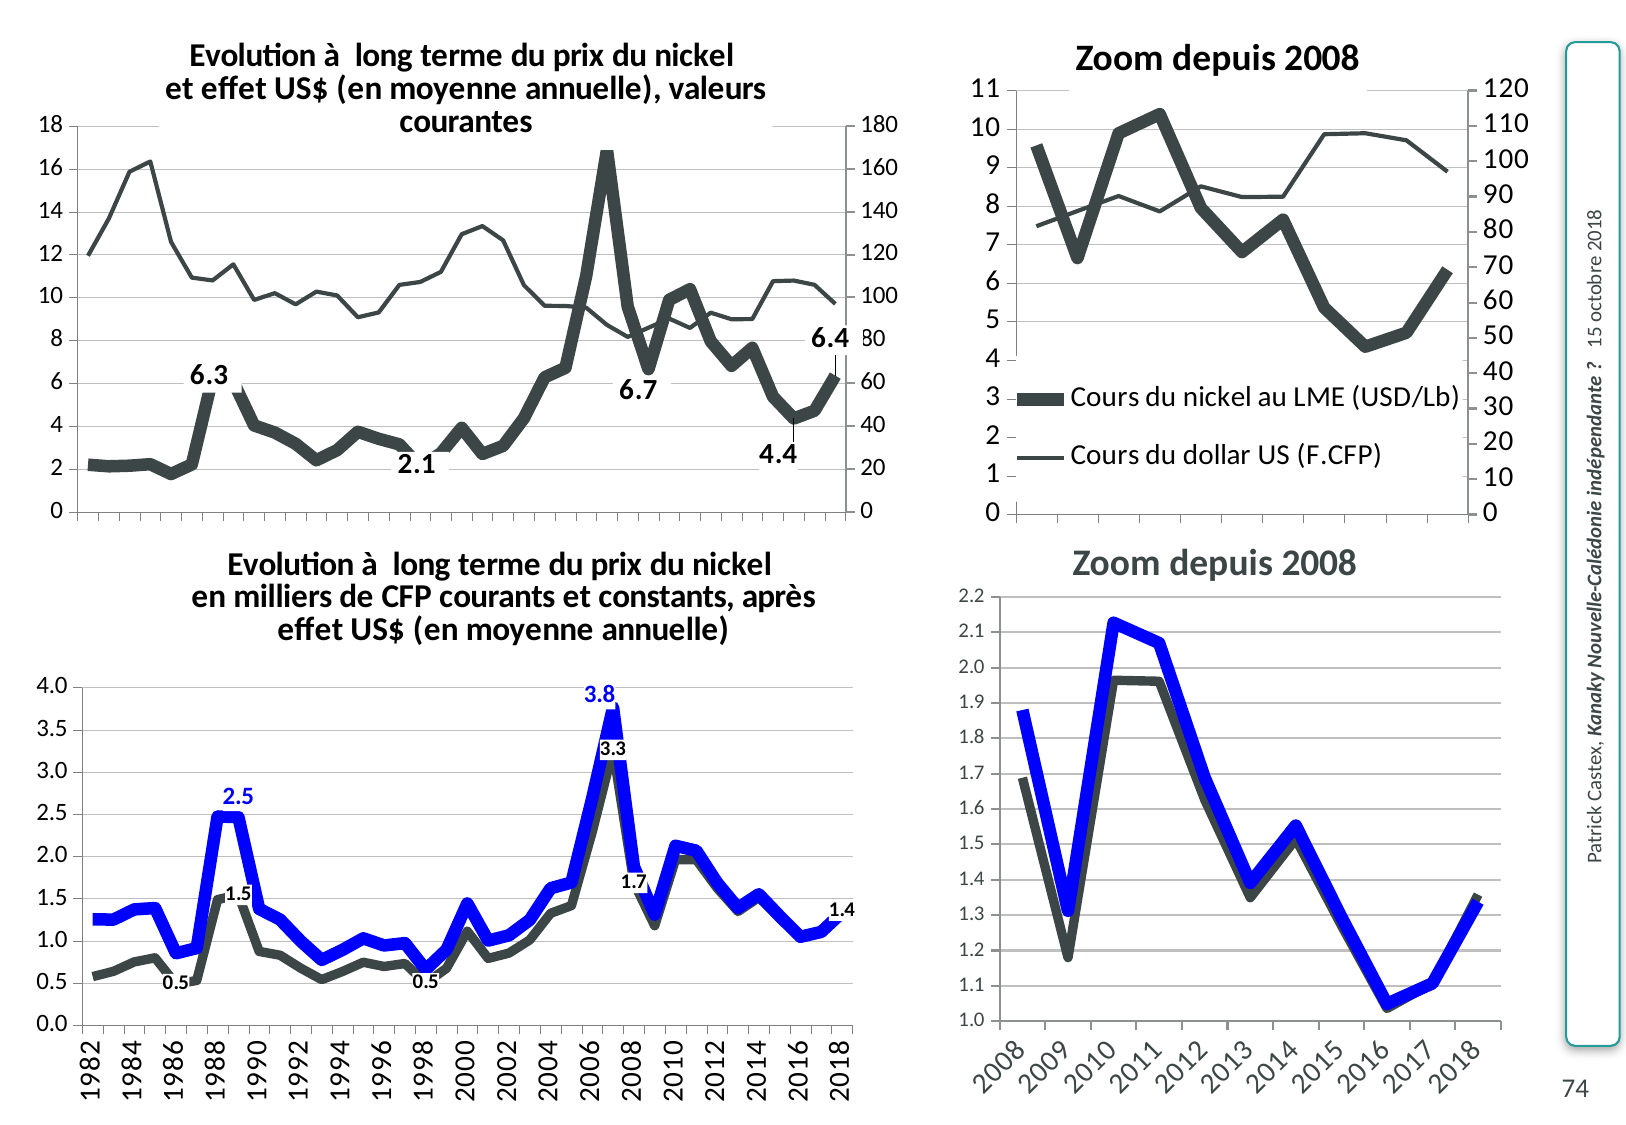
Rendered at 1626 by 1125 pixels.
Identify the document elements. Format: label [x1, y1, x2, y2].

chart [22, 30, 1551, 1109]
